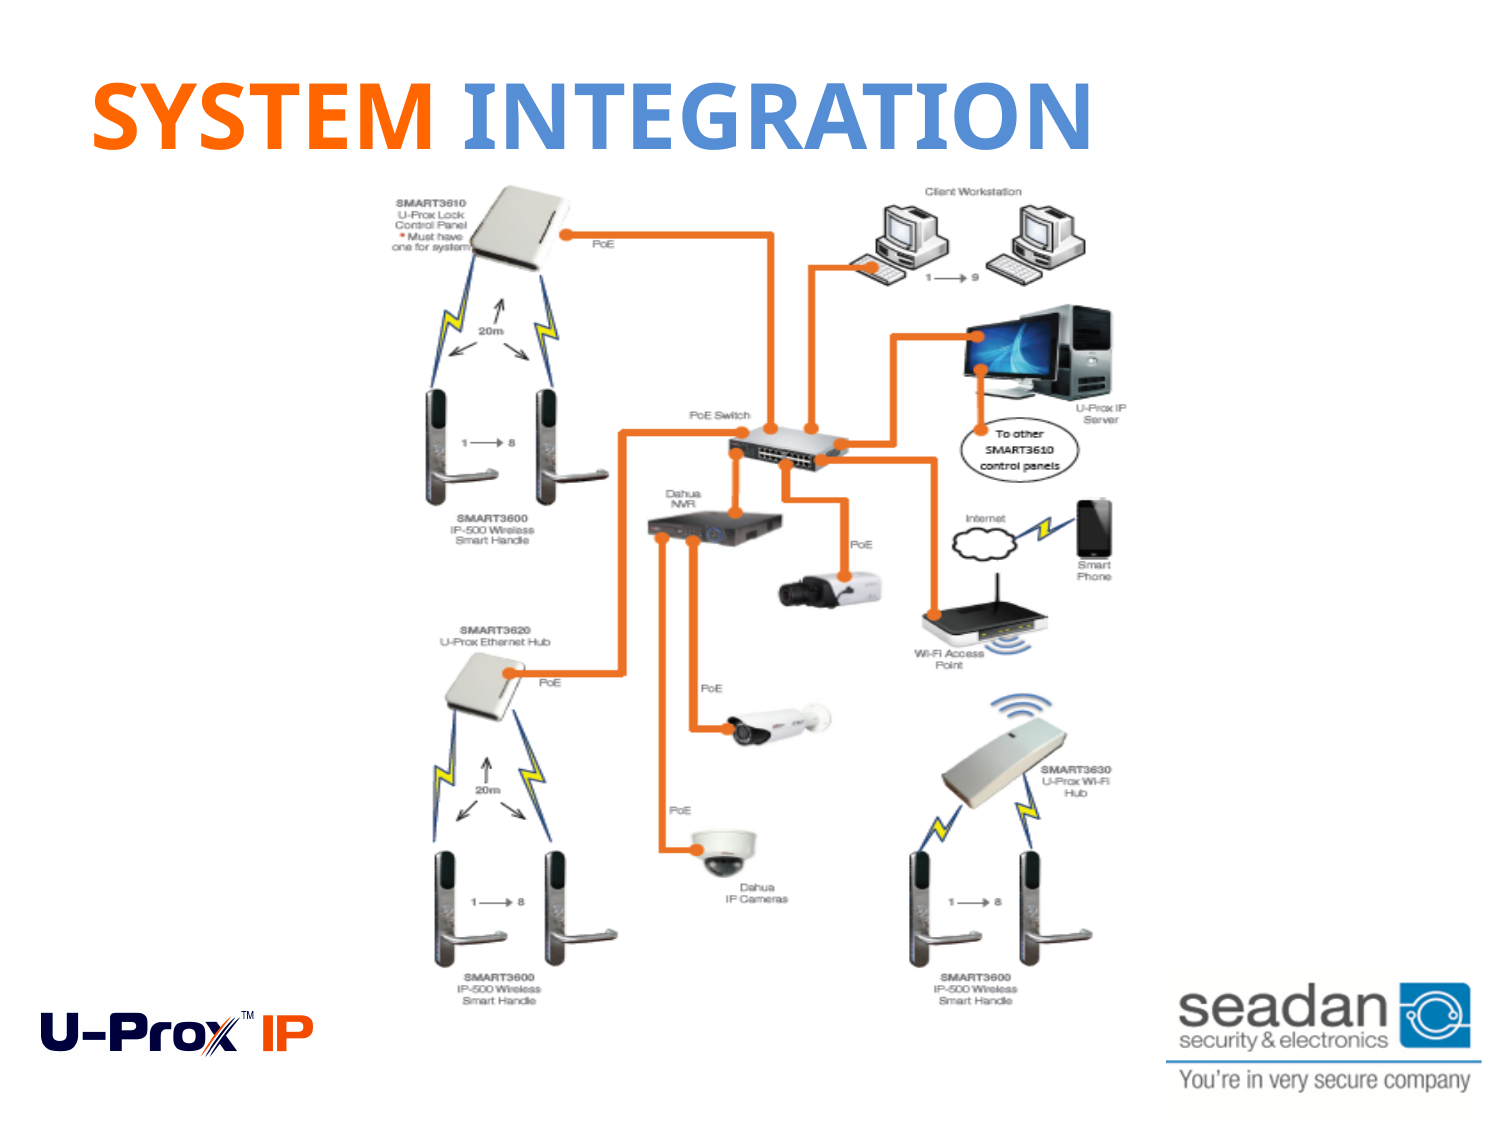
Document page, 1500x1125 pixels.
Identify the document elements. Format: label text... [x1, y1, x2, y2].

title SYSTEM INTEGRATION [75, 19, 1425, 207]
picture [1166, 964, 1483, 1118]
picture [41, 1011, 313, 1057]
picture [348, 175, 1164, 1016]
